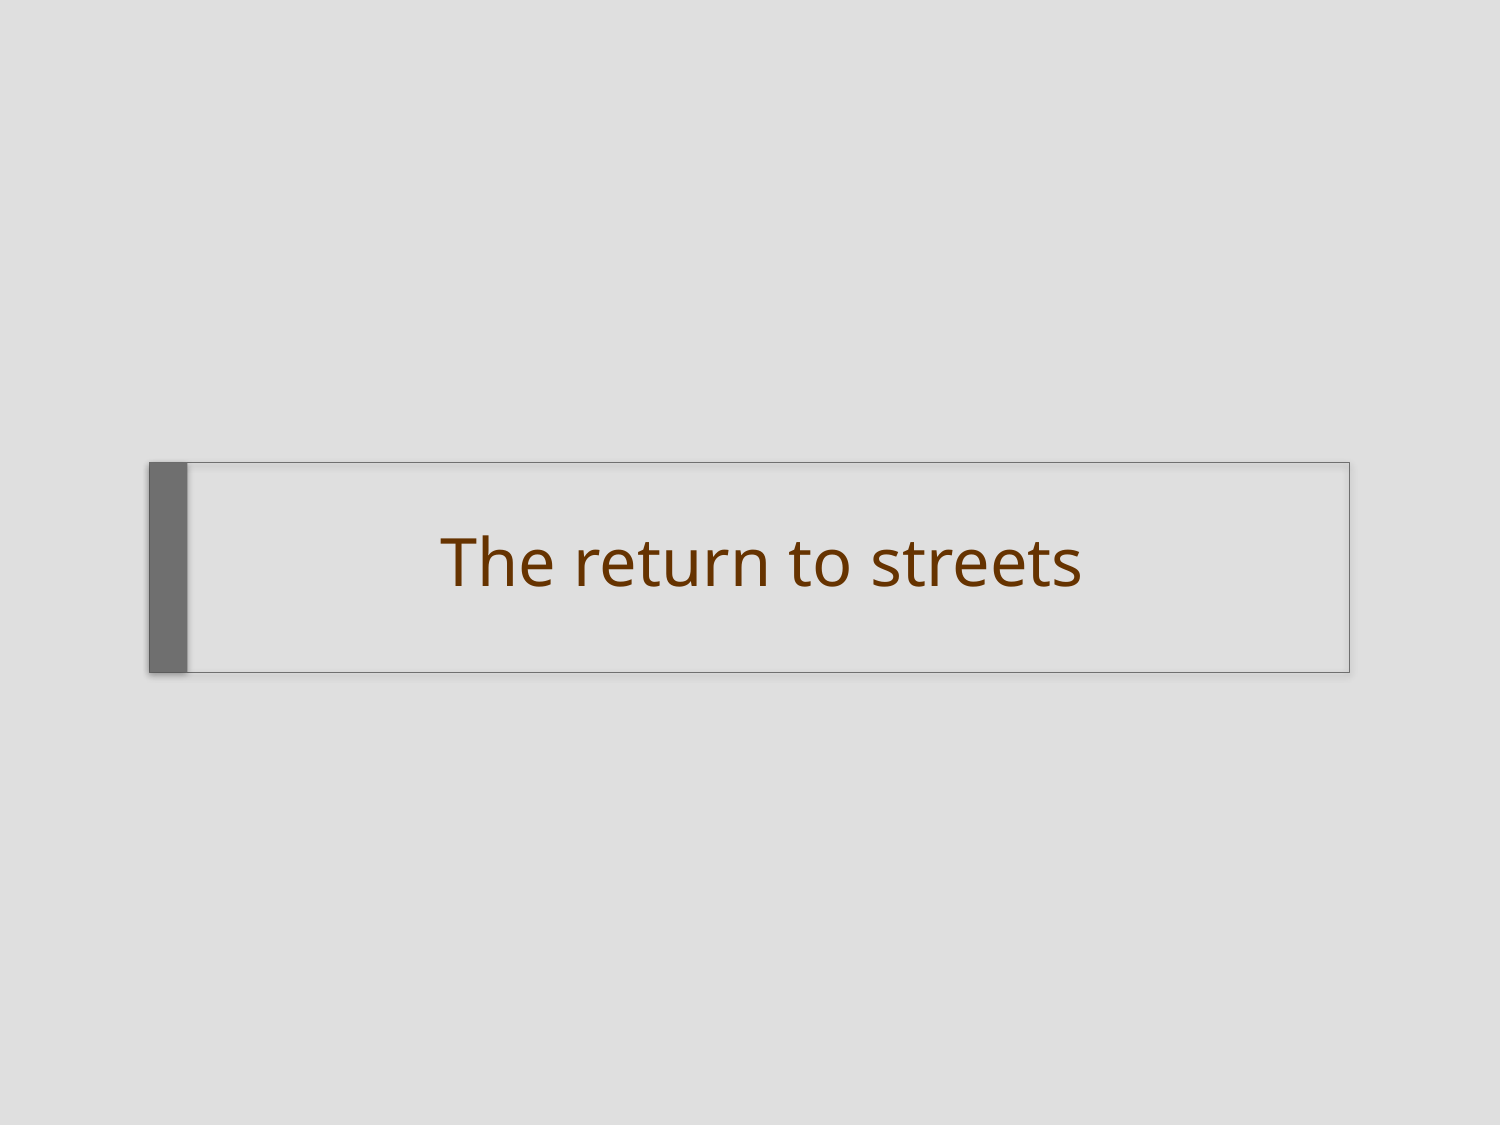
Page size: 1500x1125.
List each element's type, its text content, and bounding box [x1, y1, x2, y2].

title The return to streets [200, 512, 1325, 688]
